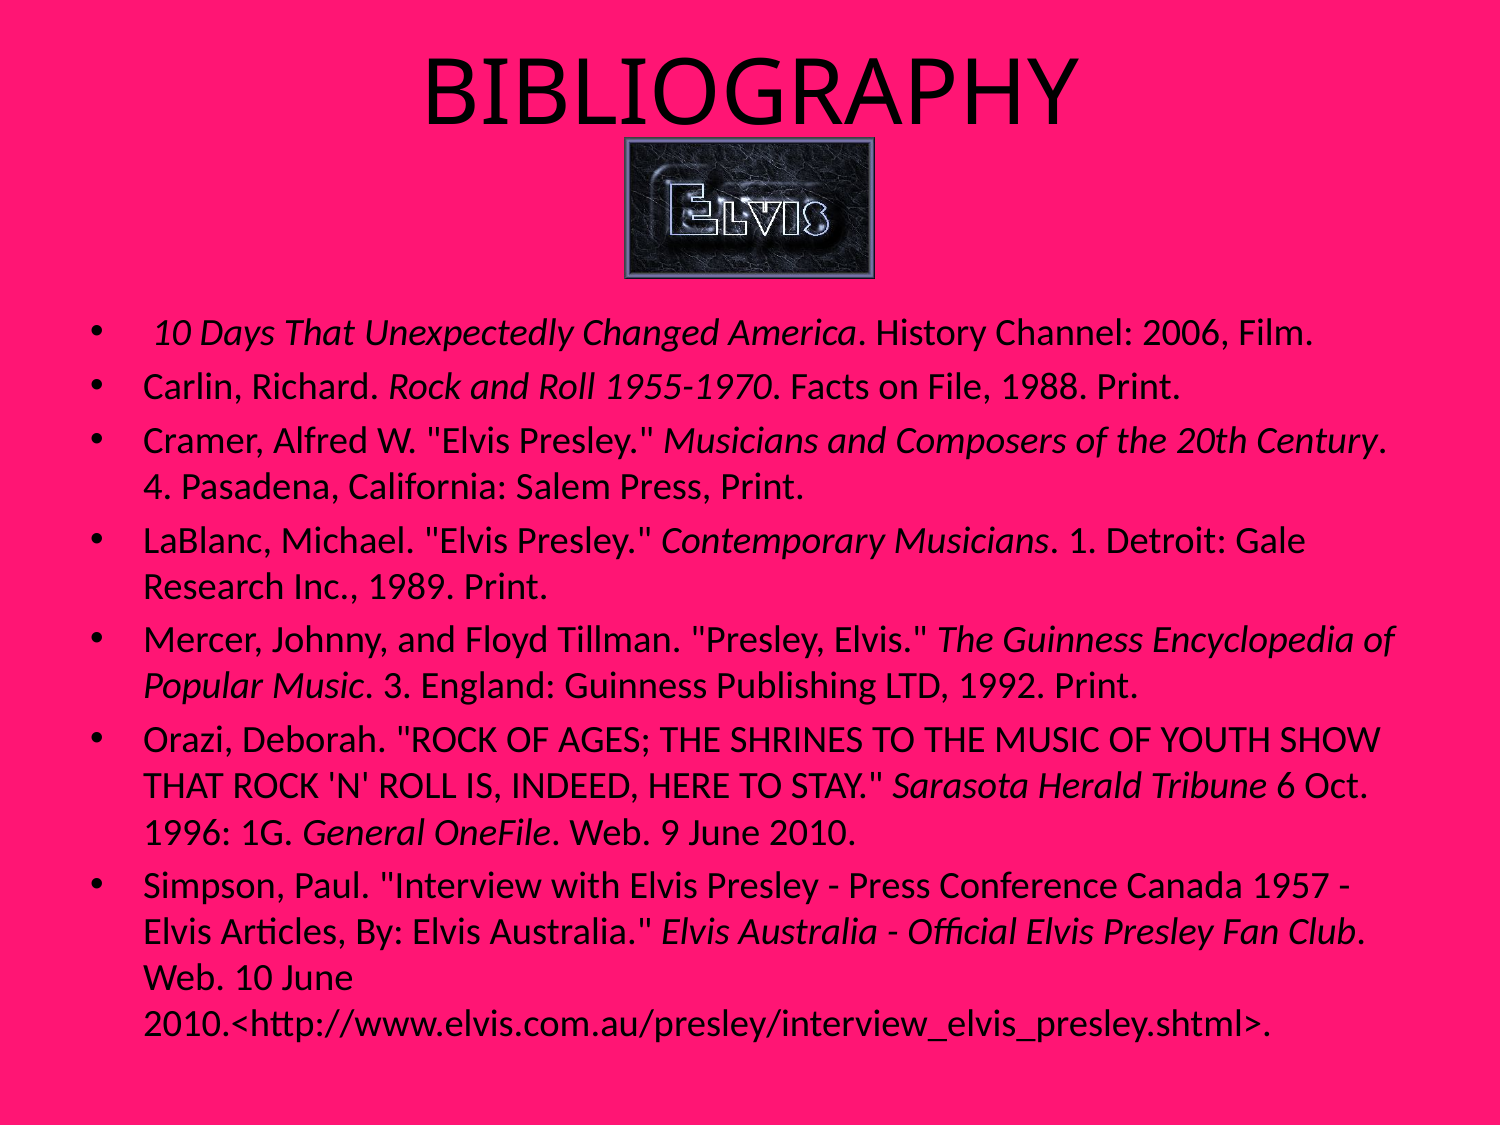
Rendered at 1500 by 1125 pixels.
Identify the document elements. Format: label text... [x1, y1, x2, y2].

list 10 Days That Unexpectedly Changed America. History Channel: 2006, Film. Carlin, Richard. Rock and Roll 1955-1970. Facts on File, 1988. Print. Cramer, Alfred W. "Elvis Presley." Musicians and Composers of the 20th Century. 4. Pasadena, California: Salem Press, Print. LaBlanc, Michael. "Elvis Presley." Contemporary Musicians. 1. Detroit: Gale Research Inc., 1989. Print. Mercer, Johnny, and Floyd Tillman. "Presley, Elvis." The Guinness Encyclopedia of Popular Music. 3. England: Guinness Publishing LTD, 1992. Print. Orazi, Deborah. "ROCK OF AGES; THE SHRINES TO THE MUSIC OF YOUTH SHOW THAT ROCK 'N' ROLL IS, INDEED, HERE TO STAY." Sarasota Herald Tribune 6 Oct. 1996: 1G. General OneFile. Web. 9 June 2010. Simpson, Paul. "Interview with Elvis Presley - Press Conference Canada 1957 - Elvis Articles, By: Elvis Australia." Elvis Australia - Official Elvis Presley Fan Club. Web. 10 June 2010.<http://www.elvis.com.au/presley/interview_elvis_presley.shtml>. [75, 299, 1425, 1063]
title BIBLIOGRAPHY [75, 24, 1425, 150]
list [624, 137, 876, 279]
